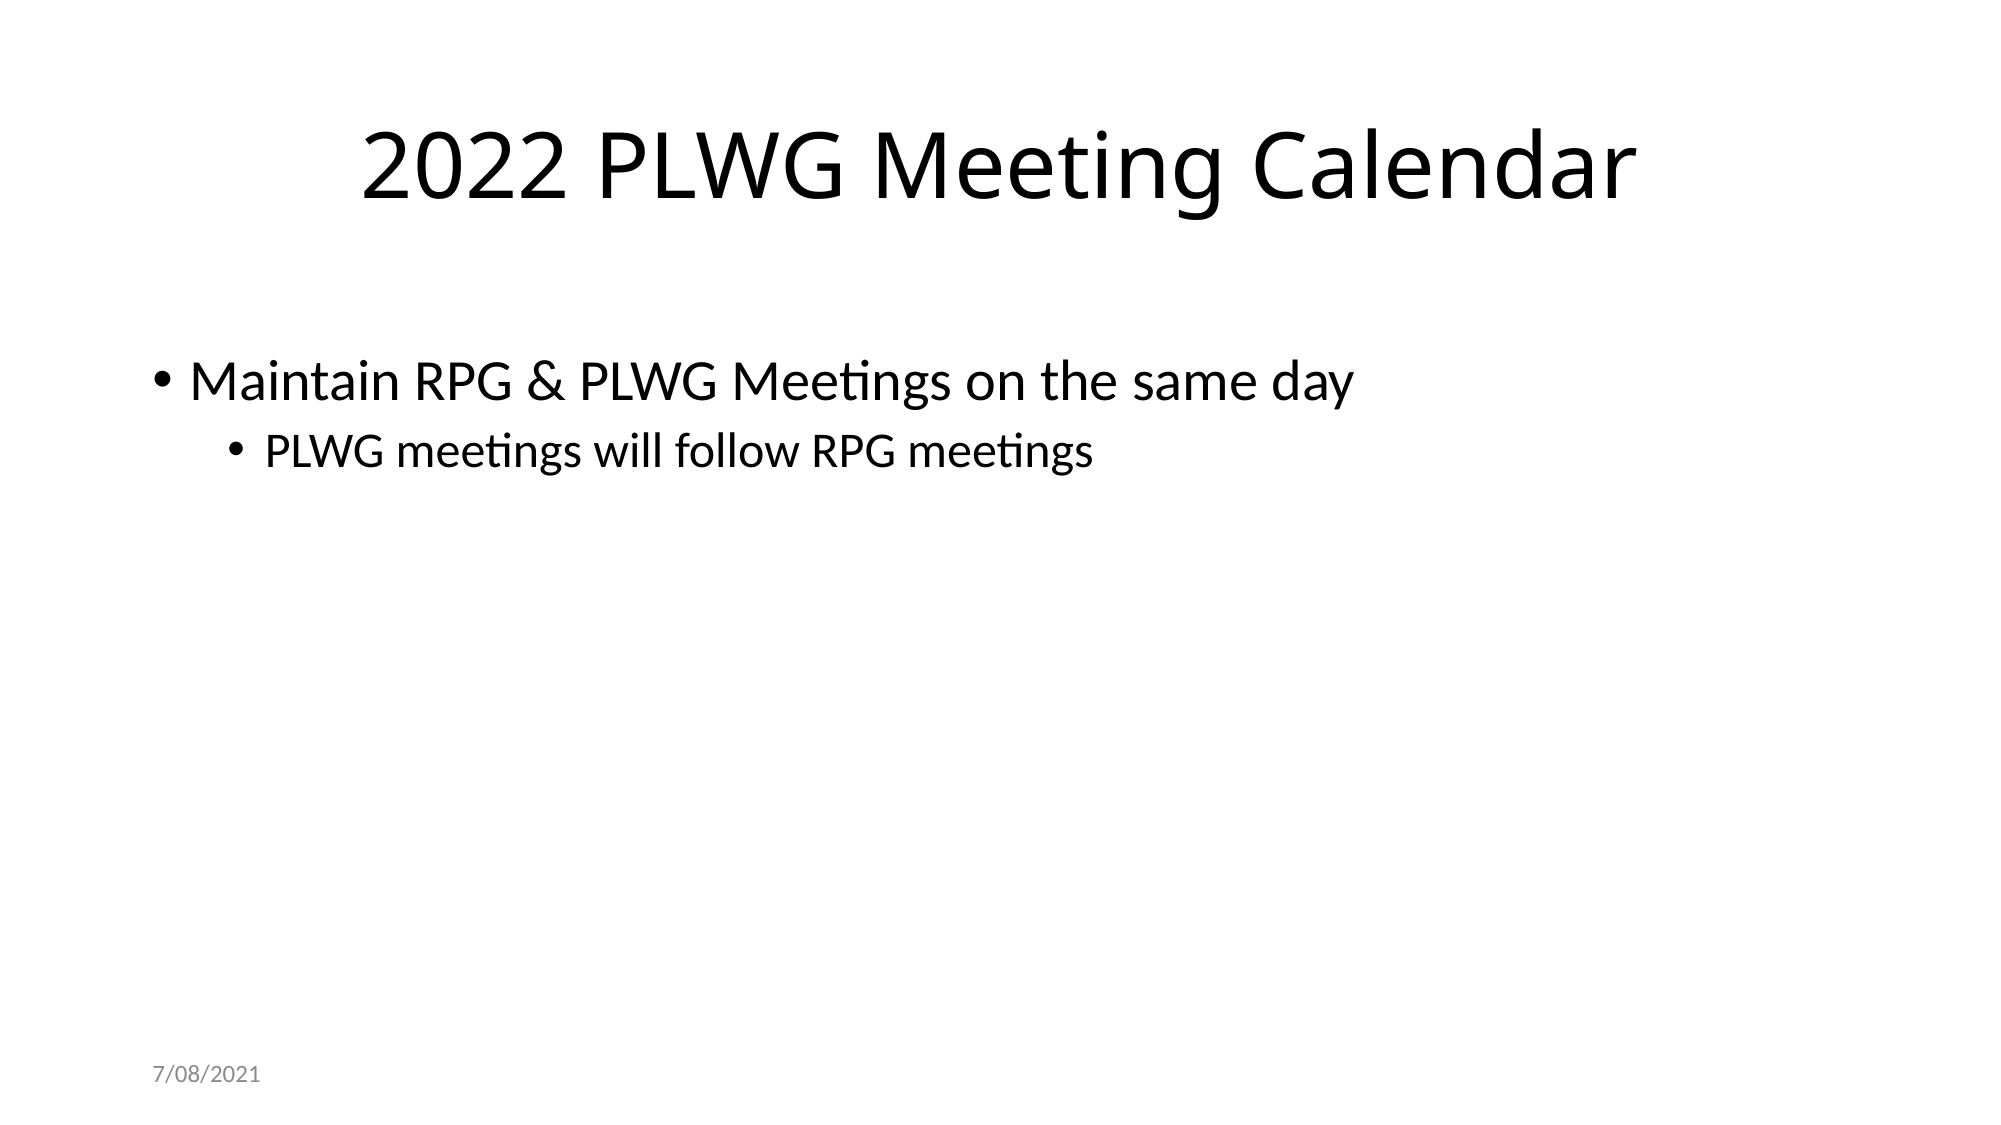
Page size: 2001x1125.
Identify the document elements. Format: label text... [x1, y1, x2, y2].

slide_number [137, 1042, 588, 1103]
list Maintain RPG & PLWG Meetings on the same day PLWG meetings will follow RPG meetings [137, 343, 1863, 1014]
title 2022 PLWG Meeting Calendar [137, 59, 1863, 278]
